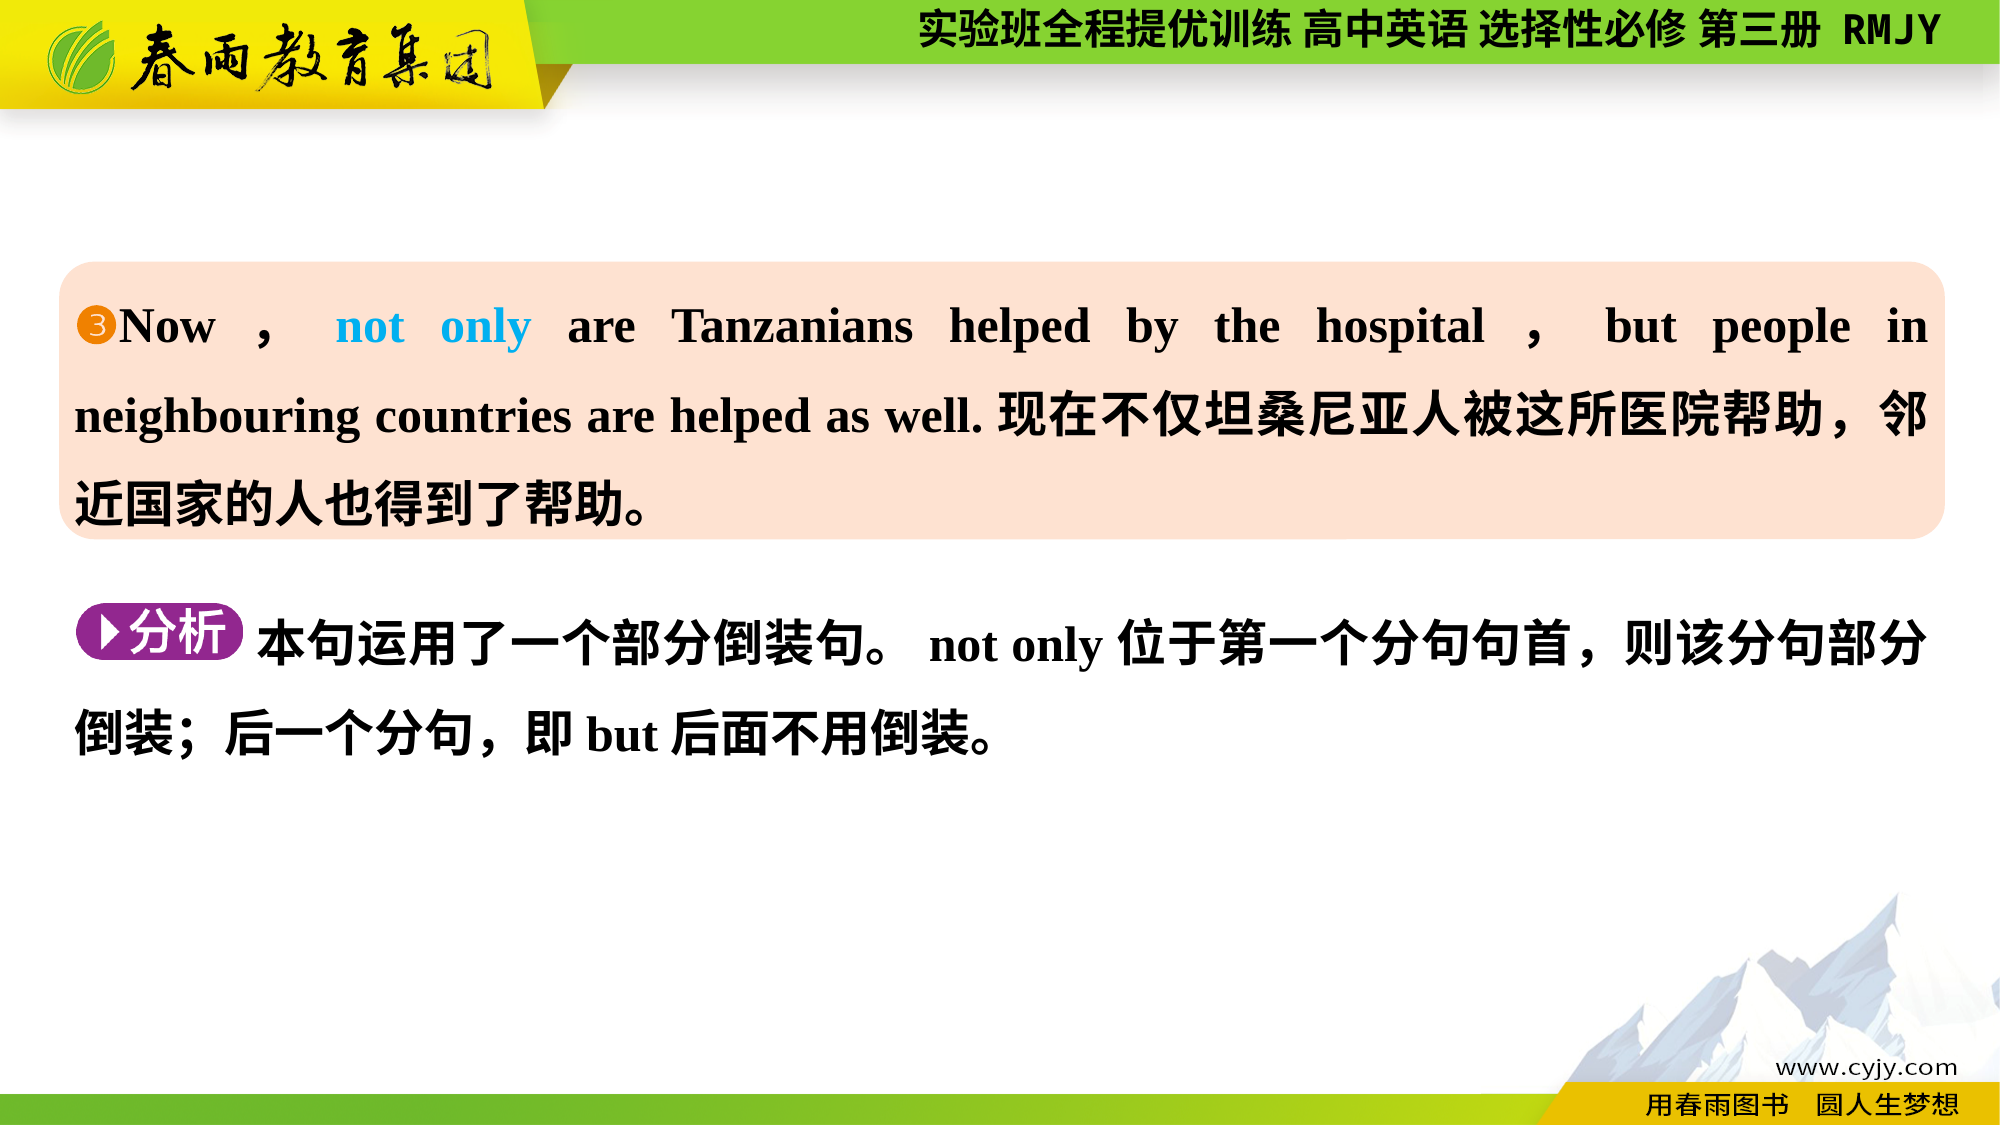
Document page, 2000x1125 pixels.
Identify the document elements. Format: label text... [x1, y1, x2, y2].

list ❸Now，not only are Tanzanians helped by the hospital，but people in neighbouring countries are helped as well.现在不仅坦桑尼亚人被这所医院帮助，邻近国家的人也得到了帮助。 [59, 255, 1944, 532]
text_box 本句运用了一个部分倒装句。not only位于第一个分句句首，则该分句部分倒装；后一个分句，即but后面不用倒装。 [59, 574, 1944, 770]
text_box [73, 532, 1931, 540]
picture [0, 0, 2000, 1125]
